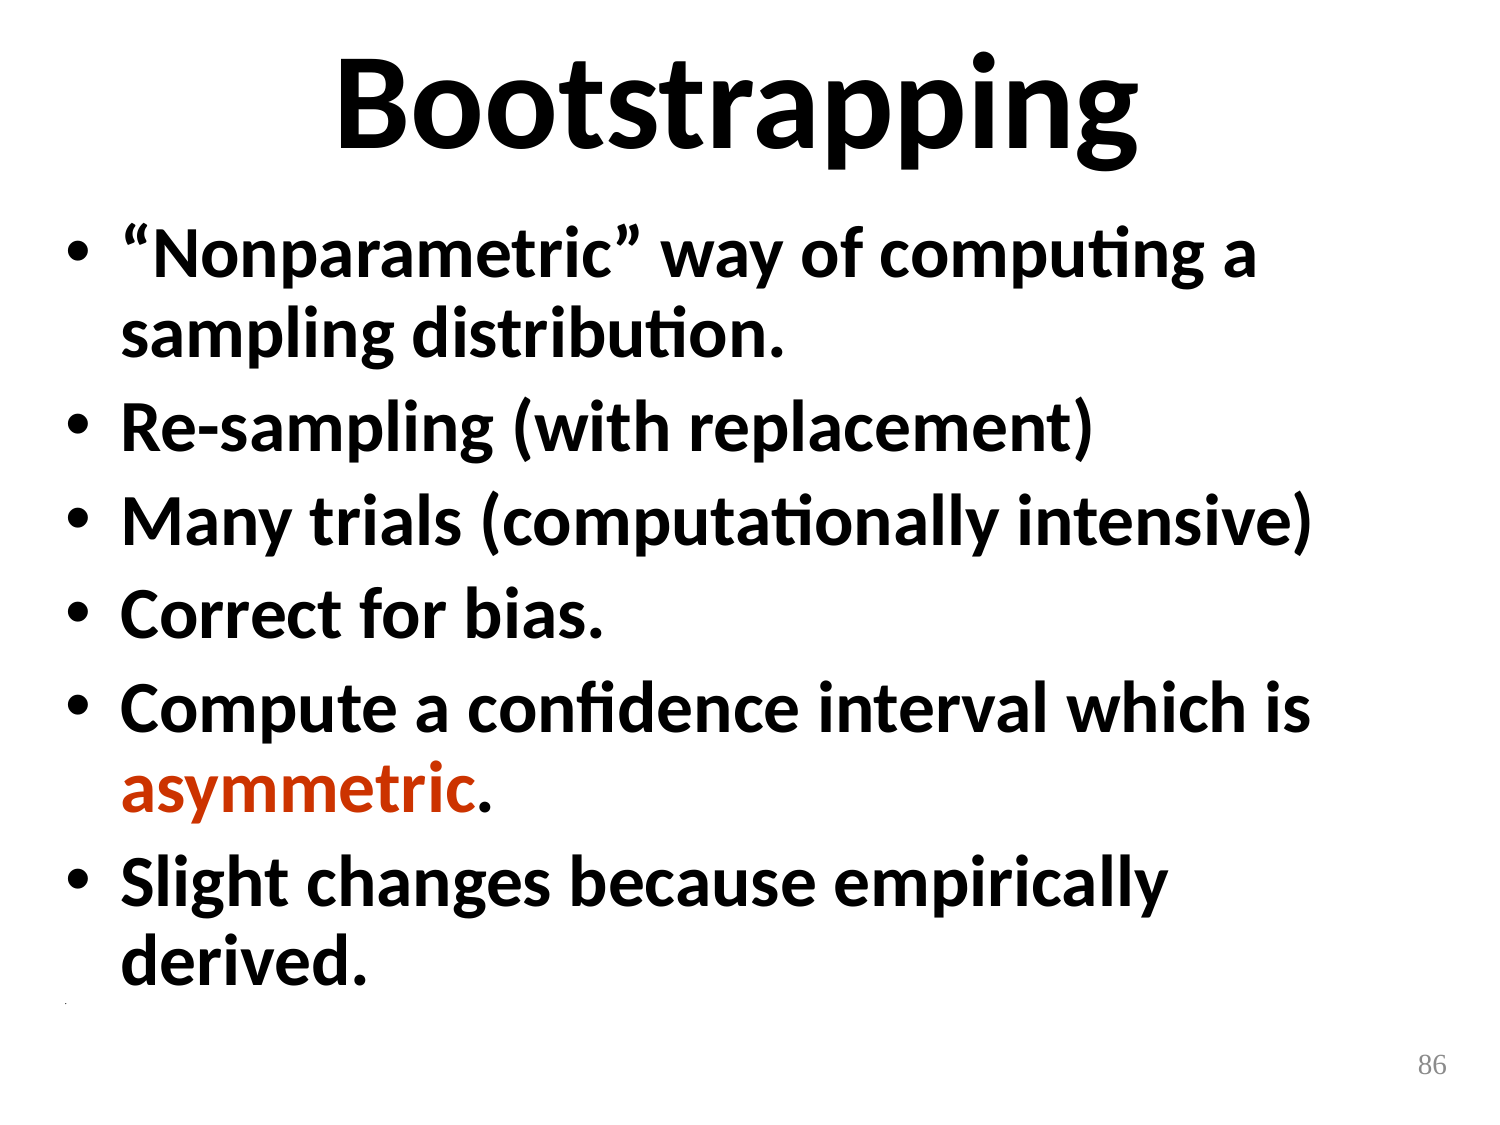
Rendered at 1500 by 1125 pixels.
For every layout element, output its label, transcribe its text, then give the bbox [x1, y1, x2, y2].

title Bootstrapping [99, 0, 1375, 188]
list “Nonparametric” way of computing a sampling distribution. Re-sampling (with replacement) Many trials (computationally intensive) Correct for bias. Compute a confidence interval which is asymmetric. Slight changes because empirically derived. [50, 187, 1338, 1088]
slide_number 86 [1149, 1025, 1463, 1100]
